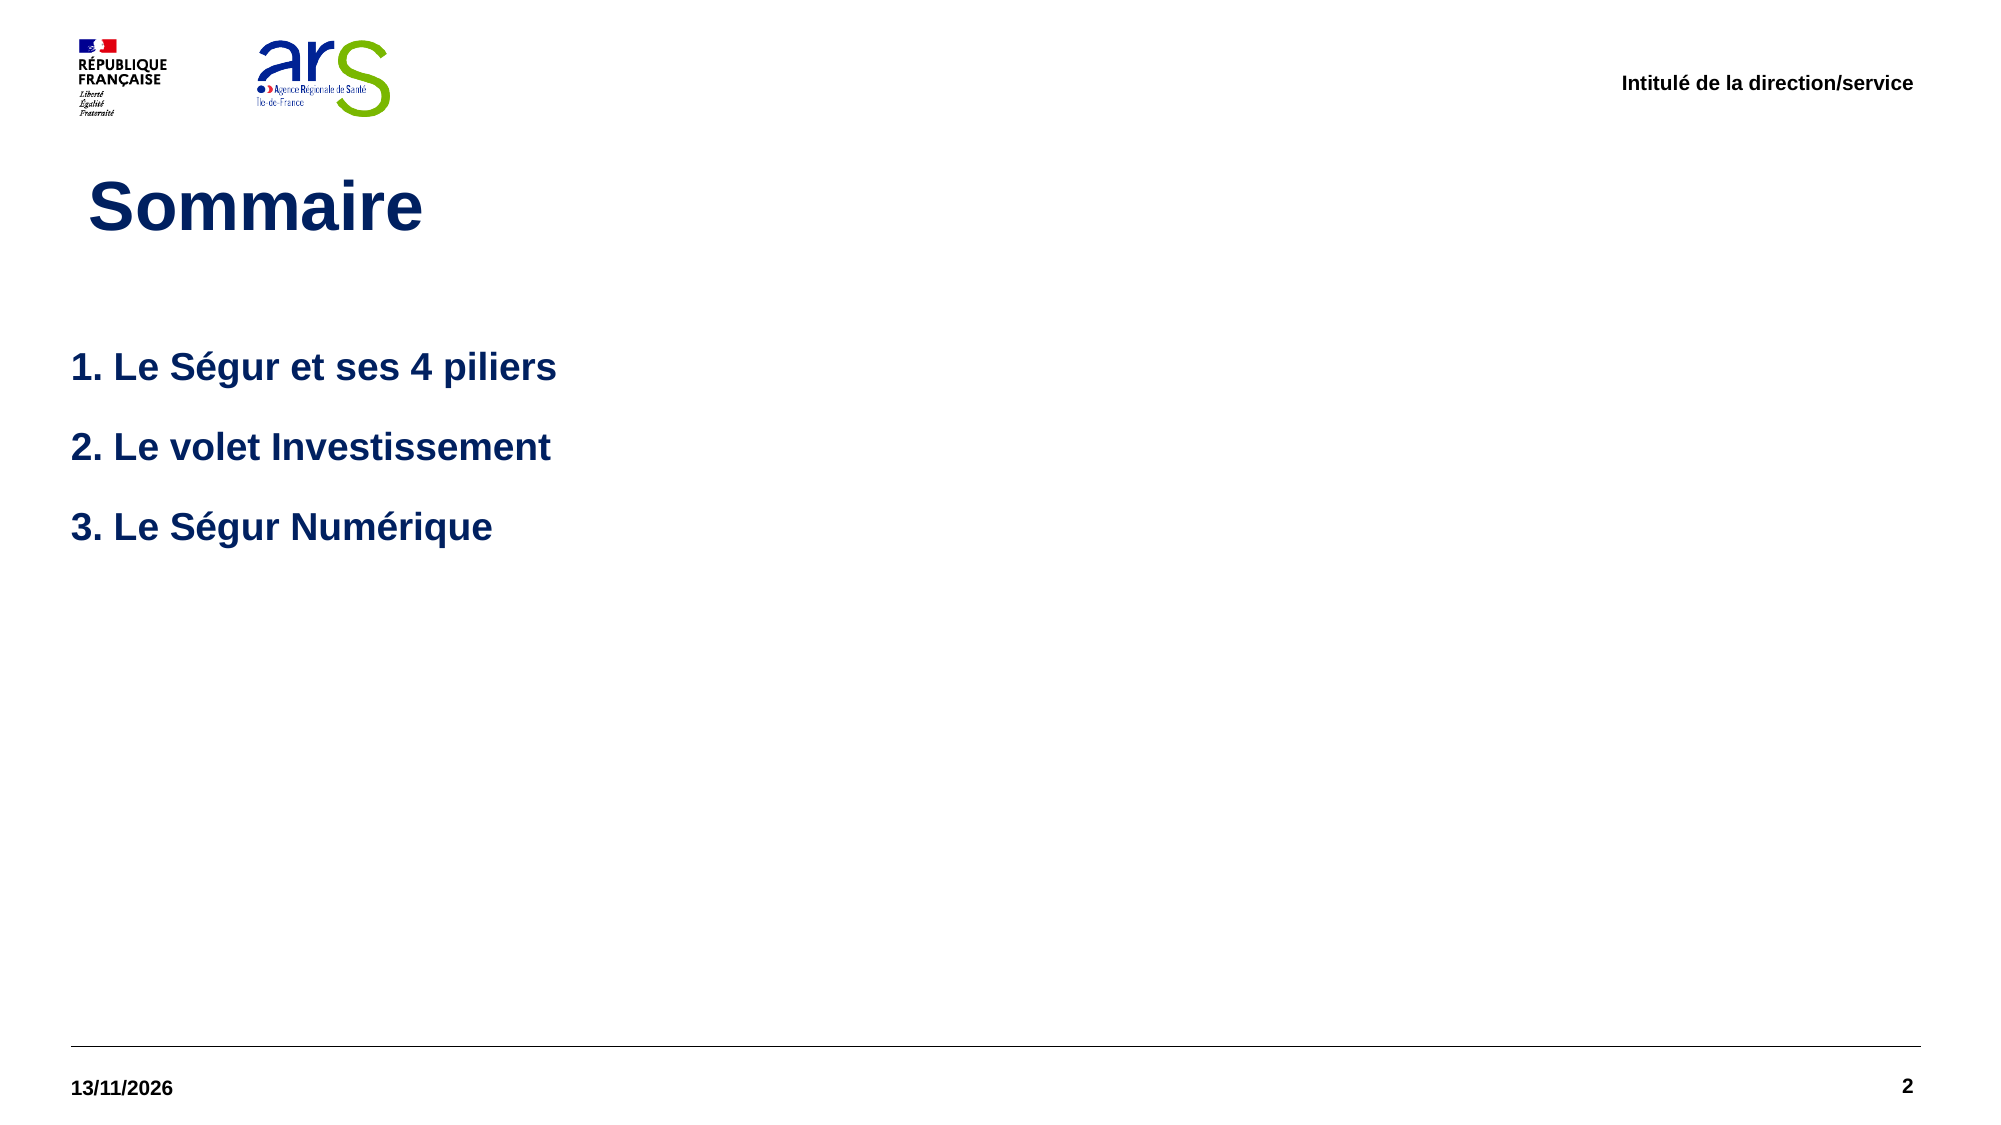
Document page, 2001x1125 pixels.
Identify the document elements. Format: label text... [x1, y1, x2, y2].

picture [256, 40, 390, 117]
picture [63, 23, 182, 142]
slide_number 2 [1618, 1046, 1914, 1125]
list Le Ségur et ses 4 piliers Le volet Investissement Le Ségur Numérique [70, 341, 1447, 972]
title Sommaire [70, 149, 1914, 268]
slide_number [70, 1049, 336, 1125]
footer Intitulé de la direction/service [627, 42, 1914, 122]
